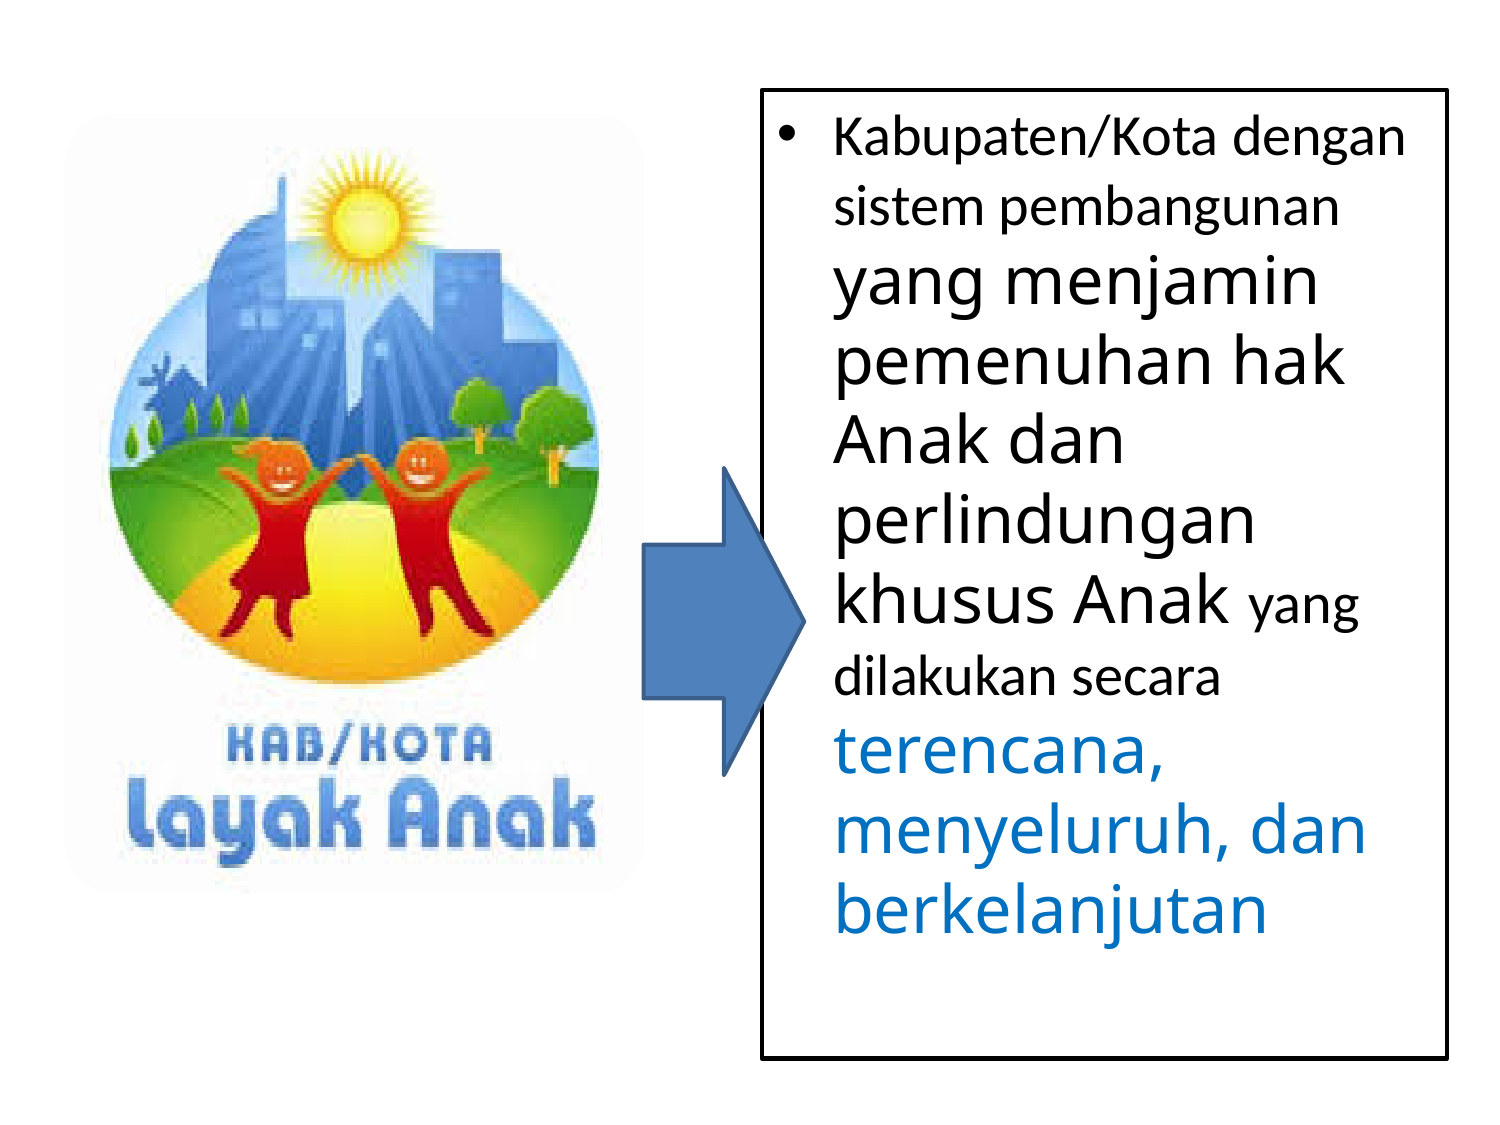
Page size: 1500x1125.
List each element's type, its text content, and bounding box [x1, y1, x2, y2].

text_box [649, 465, 807, 778]
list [64, 113, 644, 894]
list Kabupaten/Kota dengan sistem pembangunan yang menjamin pemenuhan hak Anak dan perlindungan khusus Anak yang dilakukan secara terencana, menyeluruh, dan berkelanjutan [760, 88, 1449, 1061]
